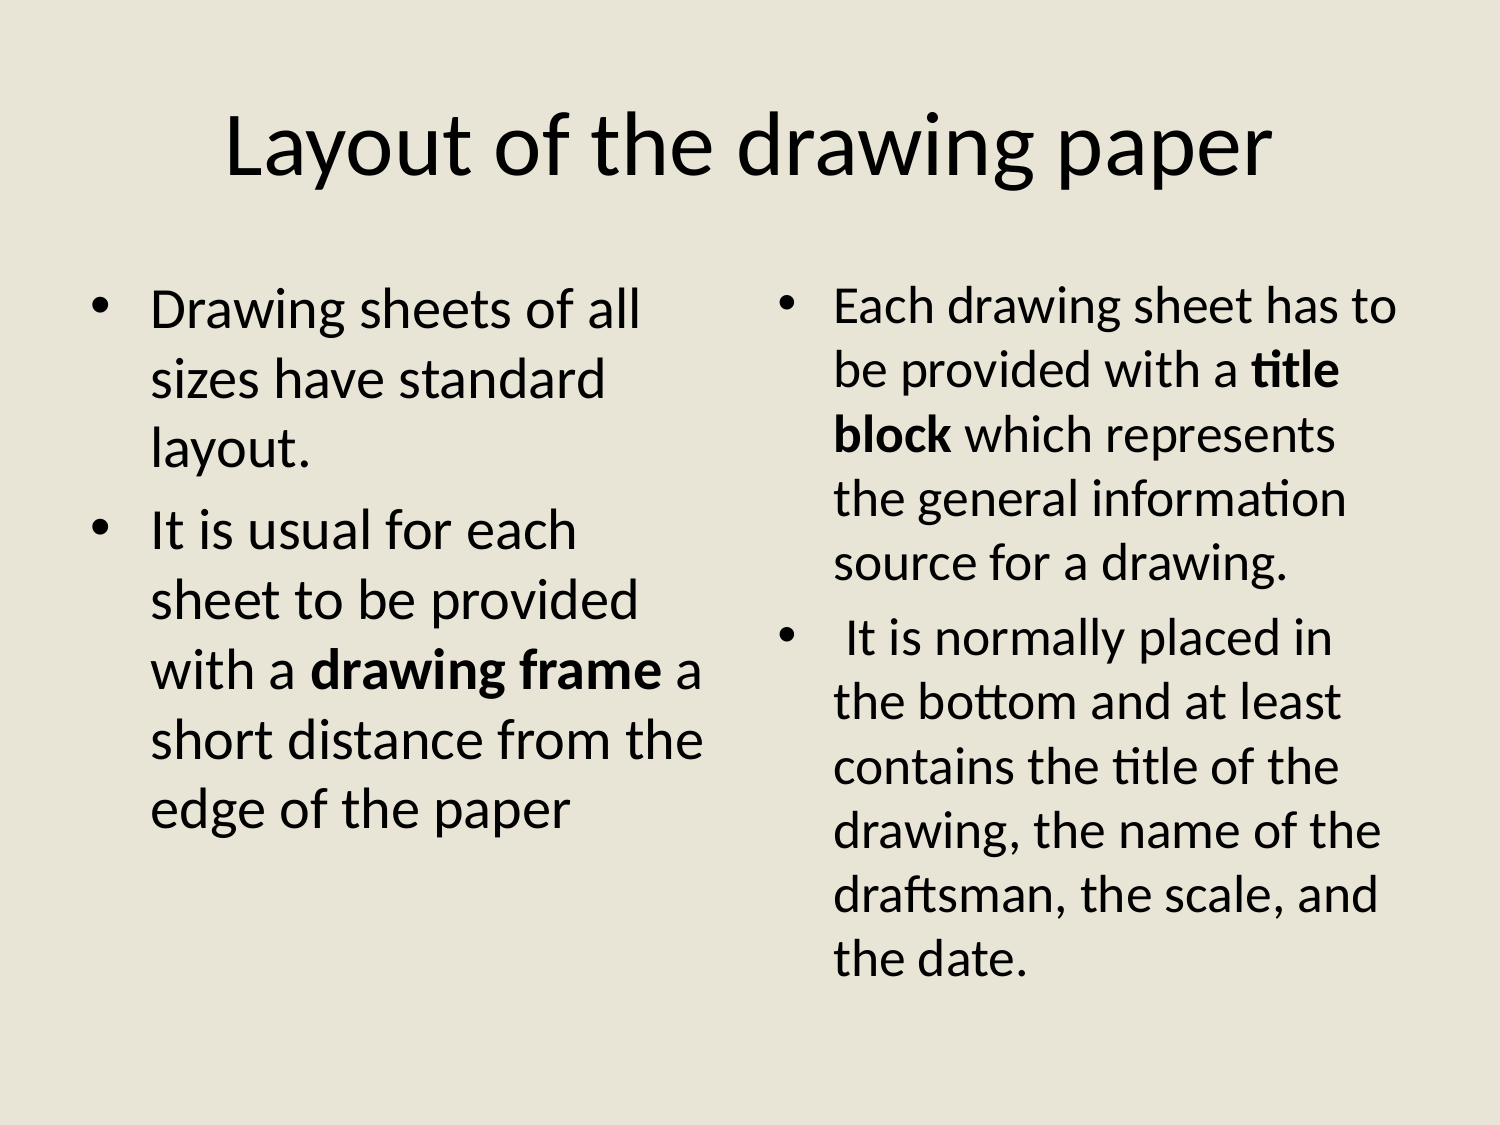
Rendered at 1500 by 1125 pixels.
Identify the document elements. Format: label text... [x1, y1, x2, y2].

list Drawing sheets of all sizes have standard layout. It is usual for each sheet to be provided with a drawing frame a short distance from the edge of the paper [75, 262, 738, 1005]
list Each drawing sheet has to be provided with a title block which represents the general information source for a drawing. It is normally placed in the bottom and at least contains the title of the drawing, the name of the draftsman, the scale, and the date. [762, 262, 1425, 1005]
title Layout of the drawing paper [75, 45, 1425, 233]
